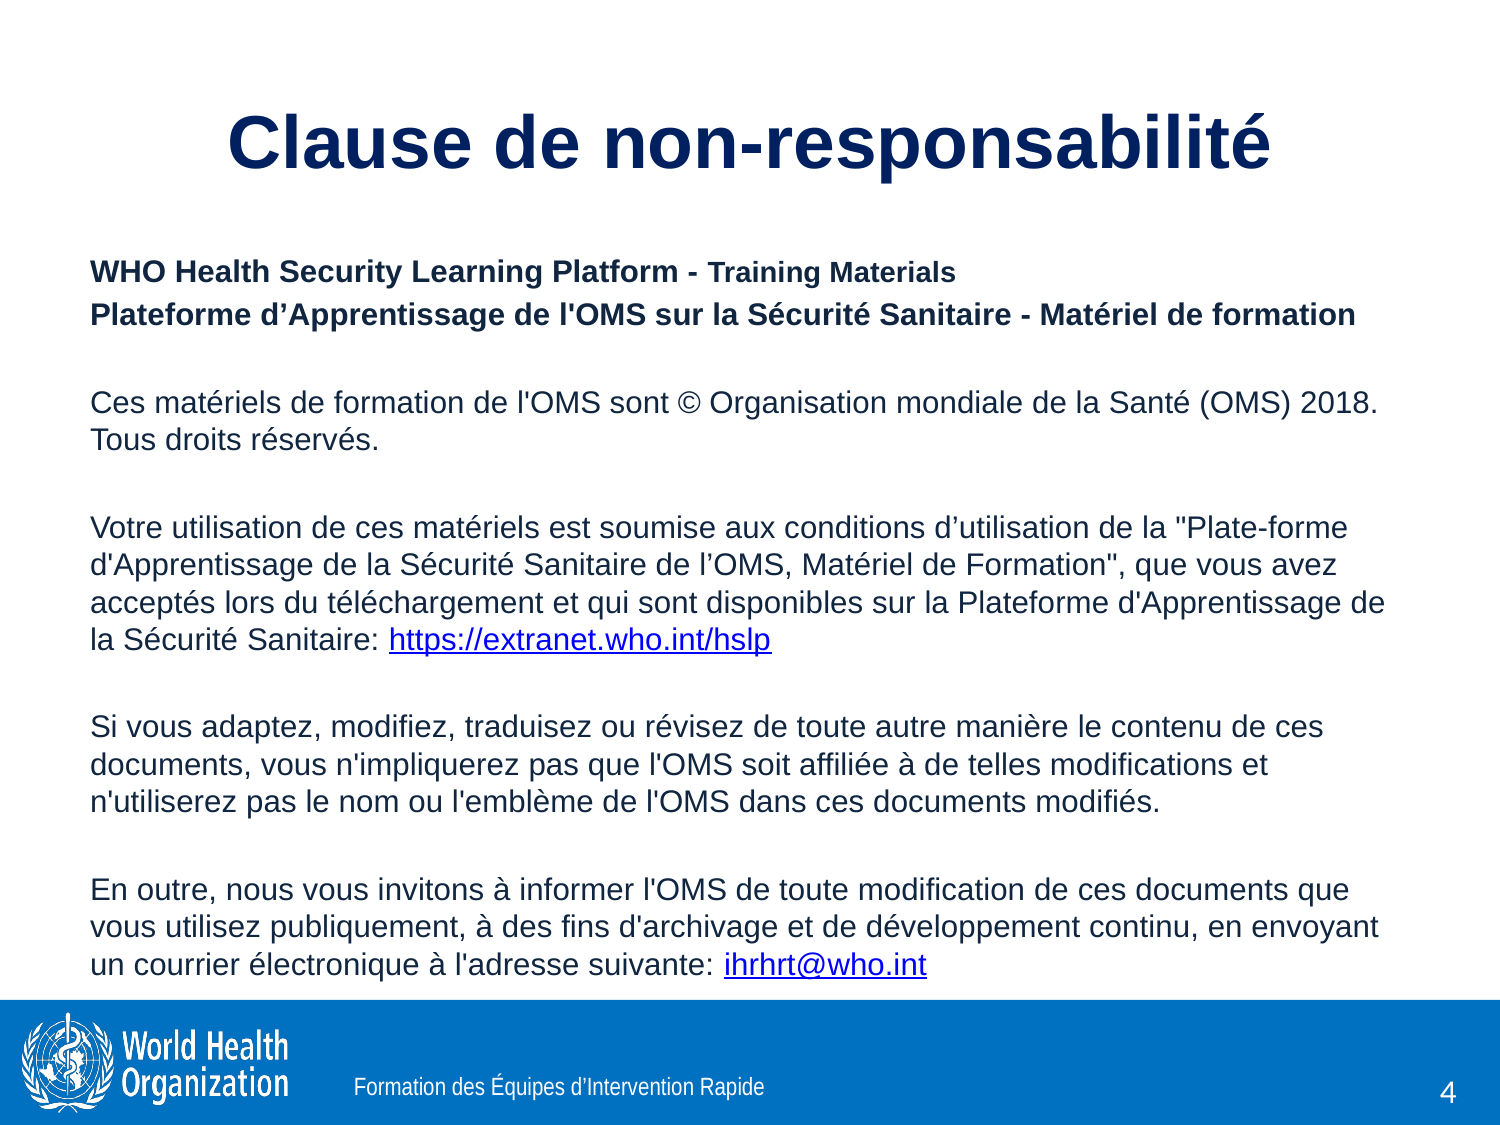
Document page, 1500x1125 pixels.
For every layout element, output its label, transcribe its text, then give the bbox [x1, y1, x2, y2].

title Clause de non-responsabilité [75, 45, 1425, 233]
list WHO Health Security Learning Platform - Training Materials Plateforme d’Apprentissage de l'OMS sur la Sécurité Sanitaire - Matériel de formation Ces matériels de formation de l'OMS sont © Organisation mondiale de la Santé (OMS) 2018. Tous droits réservés. Votre utilisation de ces matériels est soumise aux conditions d’utilisation de la "Plate-forme d'Apprentissage de la Sécurité Sanitaire de l’OMS, Matériel de Formation", que vous avez acceptés lors du téléchargement et qui sont disponibles sur la Plateforme d'Apprentissage de la Sécurité Sanitaire: https://extranet.who.int/hslp Si vous adaptez, modifiez, traduisez ou révisez de toute autre manière le contenu de ces documents, vous n'impliquerez pas que l'OMS soit affiliée à de telles modifications et n'utiliserez pas le nom ou l'emblème de l'OMS dans ces documents modifiés. En outre, nous vous invitons à informer l'OMS de toute modification de ces documents que vous utilisez publiquement, à des fins d'archivage et de développement continu, en envoyant un courrier électronique à l'adresse suivante: ihrhrt@who.int [75, 243, 1425, 986]
picture [21, 1012, 288, 1113]
